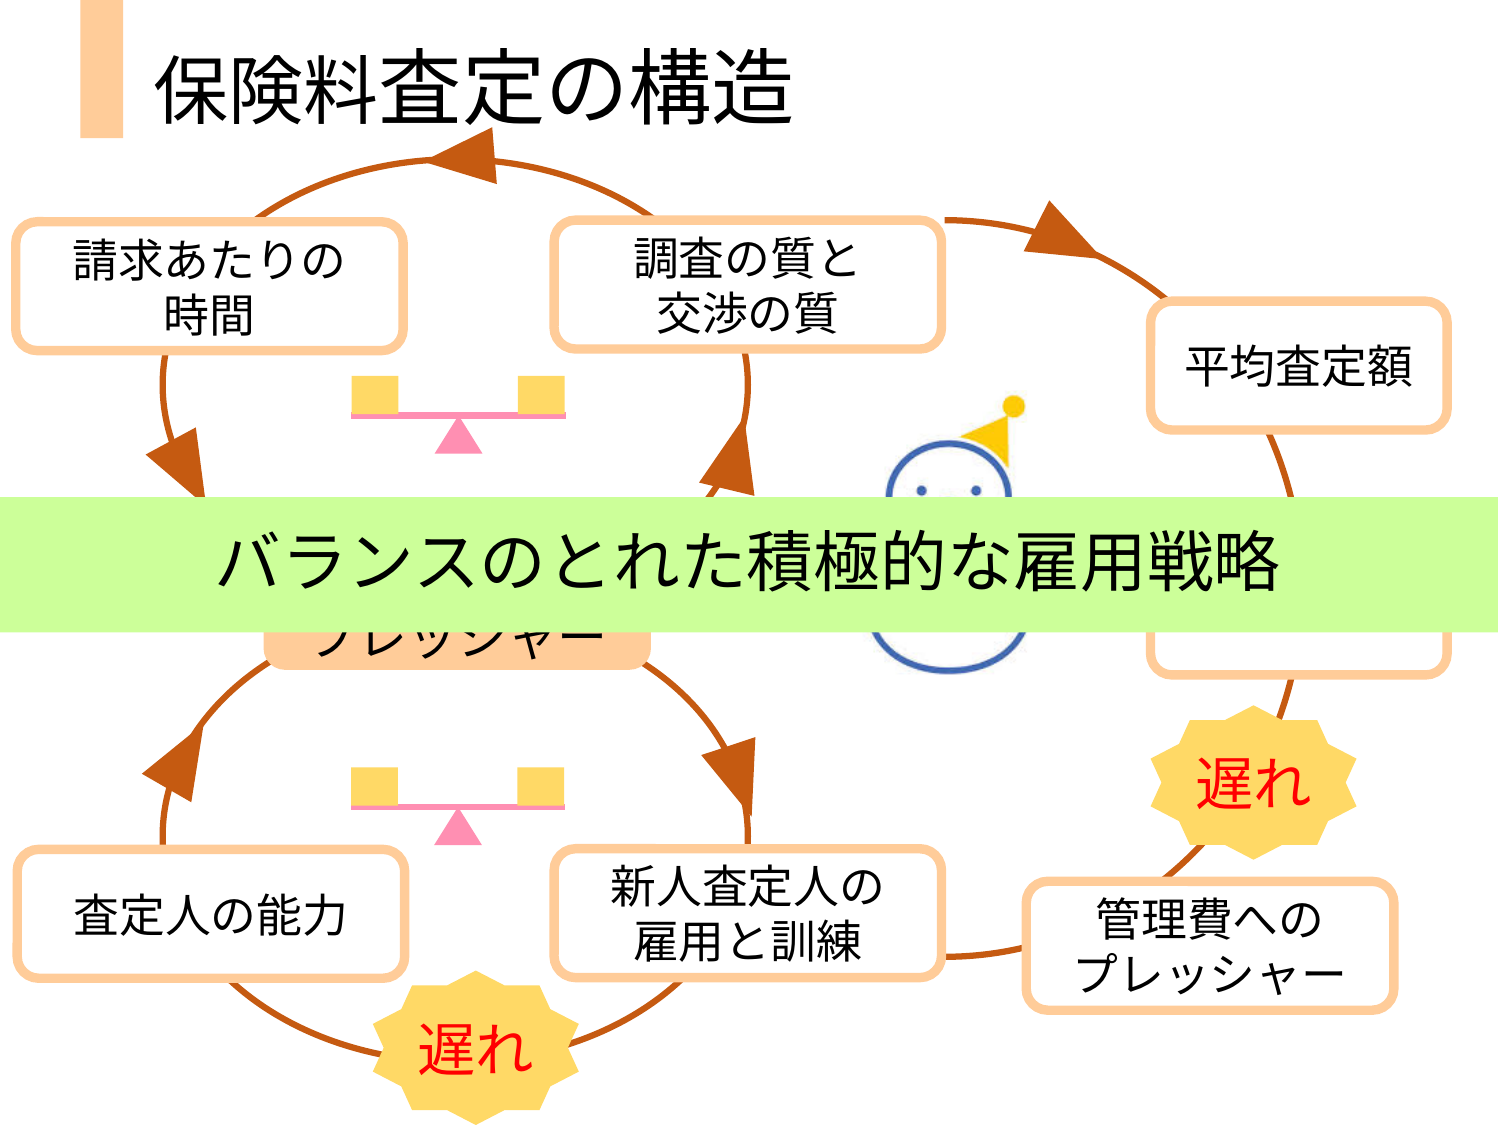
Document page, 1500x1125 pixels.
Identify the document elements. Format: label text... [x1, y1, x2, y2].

text_box 遅れ [1149, 704, 1358, 861]
picture [786, 390, 1112, 680]
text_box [351, 375, 566, 454]
text_box [699, 735, 757, 820]
text_box 査定人の能力 [16, 848, 406, 980]
text_box コスト [1149, 633, 1449, 676]
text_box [350, 767, 566, 846]
text_box 新人査定人の 雇用と訓練 [553, 847, 943, 979]
text_box [79, 0, 124, 139]
title 保険料査定の構造 [138, 24, 1433, 160]
text_box [944, 219, 1292, 497]
text_box 遅れ [371, 969, 581, 1125]
text_box [697, 414, 756, 497]
text_box 平均査定額 [1149, 300, 1449, 432]
text_box 時間の プレッシャー [262, 633, 652, 671]
text_box [143, 425, 206, 497]
text_box [944, 633, 1293, 958]
text_box 調査の質と 交渉の質 [553, 219, 943, 351]
text_box 管理費への プレッシャー [1025, 880, 1395, 1012]
text_box [419, 125, 498, 186]
text_box [161, 160, 749, 497]
text_box 請求あたりの 時間 [14, 220, 405, 352]
text_box [1022, 198, 1106, 261]
text_box [161, 662, 749, 1055]
text_box [140, 721, 206, 804]
text_box バランスのとれた積極的な雇用戦略 [0, 497, 786, 633]
text_box バランスのとれた積極的な雇用戦略 [1112, 497, 1498, 633]
